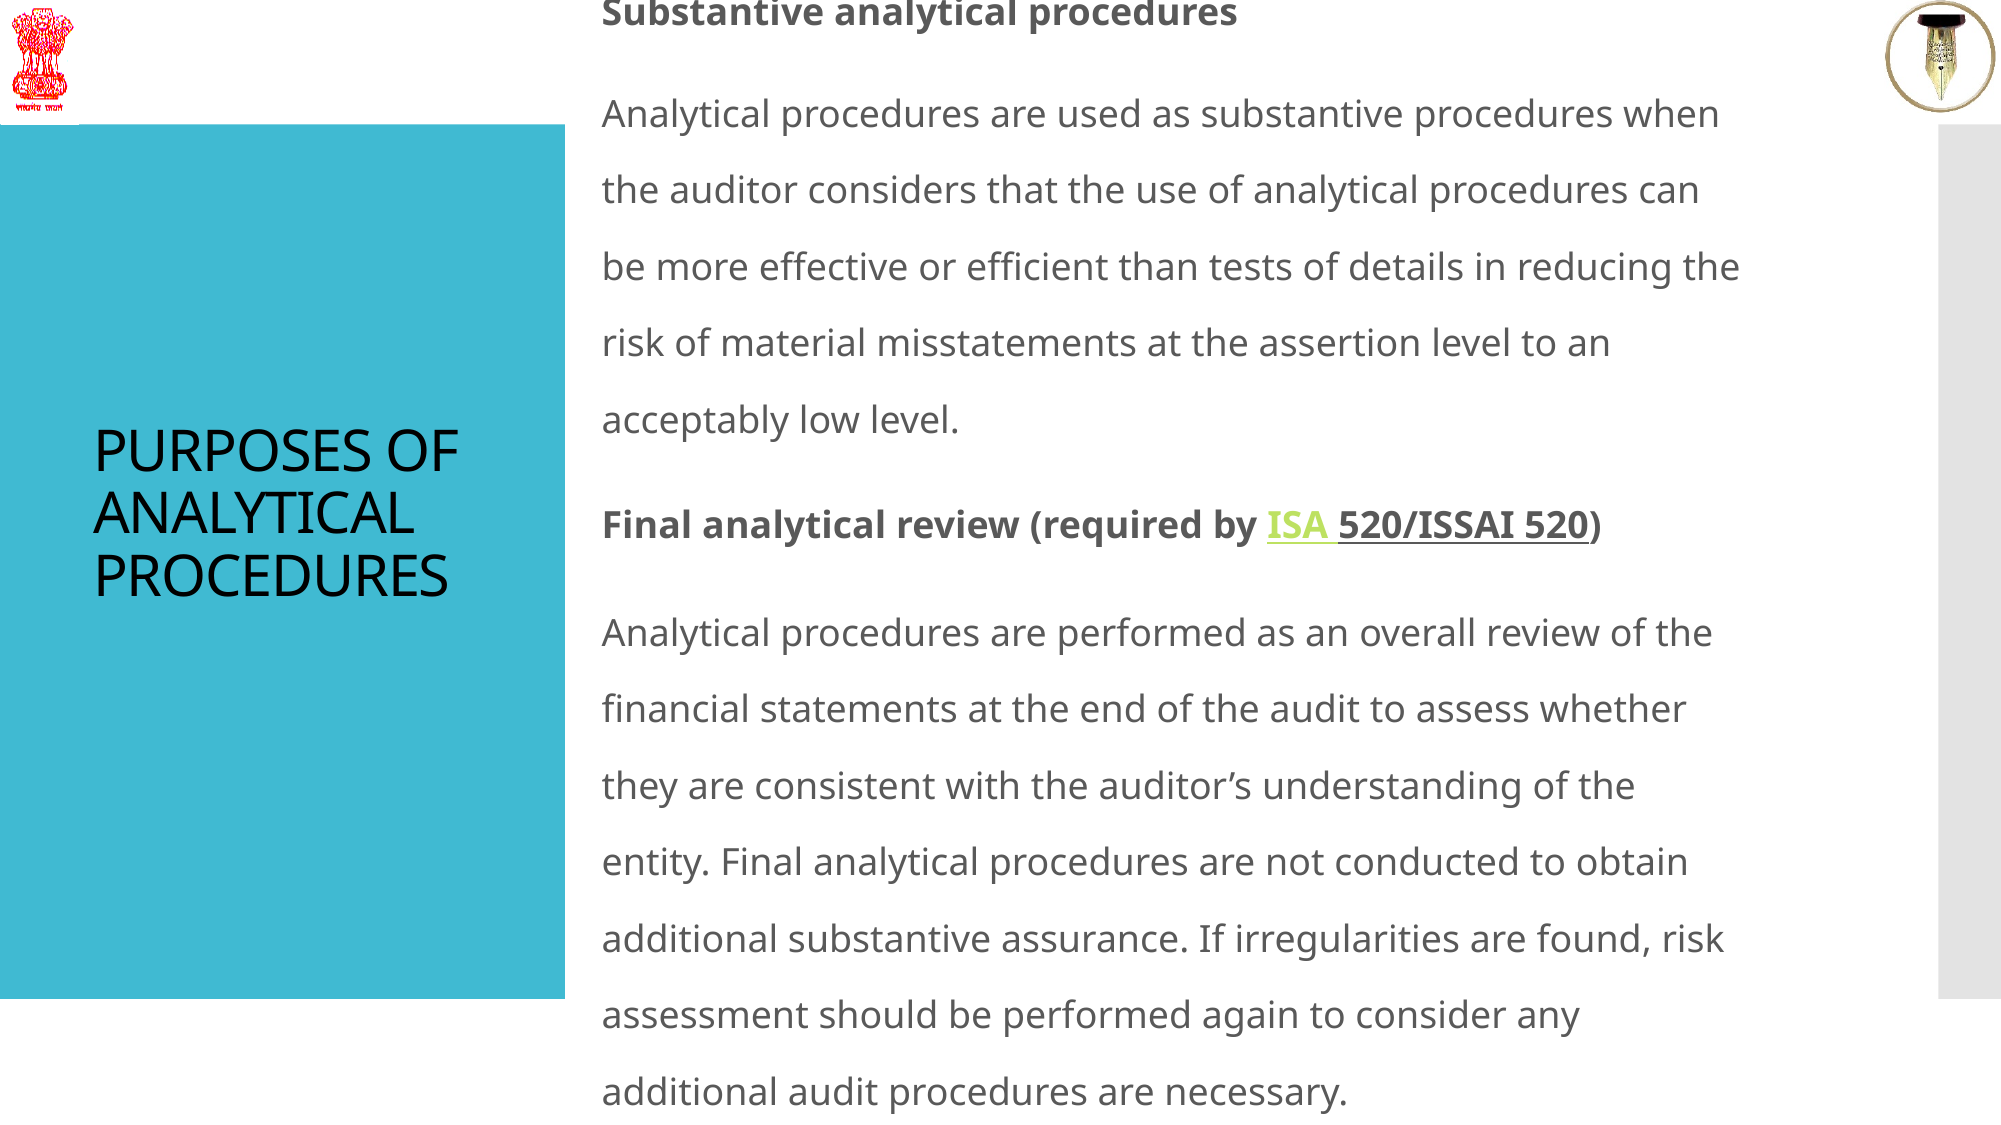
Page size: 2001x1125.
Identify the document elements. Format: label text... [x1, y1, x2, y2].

picture [1884, 0, 1996, 113]
title PURPOSES OF ANALYTICAL PROCEDURES [78, 361, 504, 669]
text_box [0, 0, 79, 125]
list Substantive analytical procedures Analytical procedures are used as substantive procedures when the auditor considers that the use of analytical procedures can be more effective or efficient than tests of details in reducing the risk of material misstatements at the assertion level to an acceptably low level. Final analytical review (required by ISA 520/ISSAI 520) Analytical procedures are performed as an overall review of the financial statements at the end of the audit to assess whether they are consistent with the auditor’s understanding of the entity. Final analytical procedures are not conducted to obtain additional substantive assurance. If irregularities are found, risk assessment should be performed again to consider any additional audit procedures are necessary. [586, 124, 1768, 1047]
